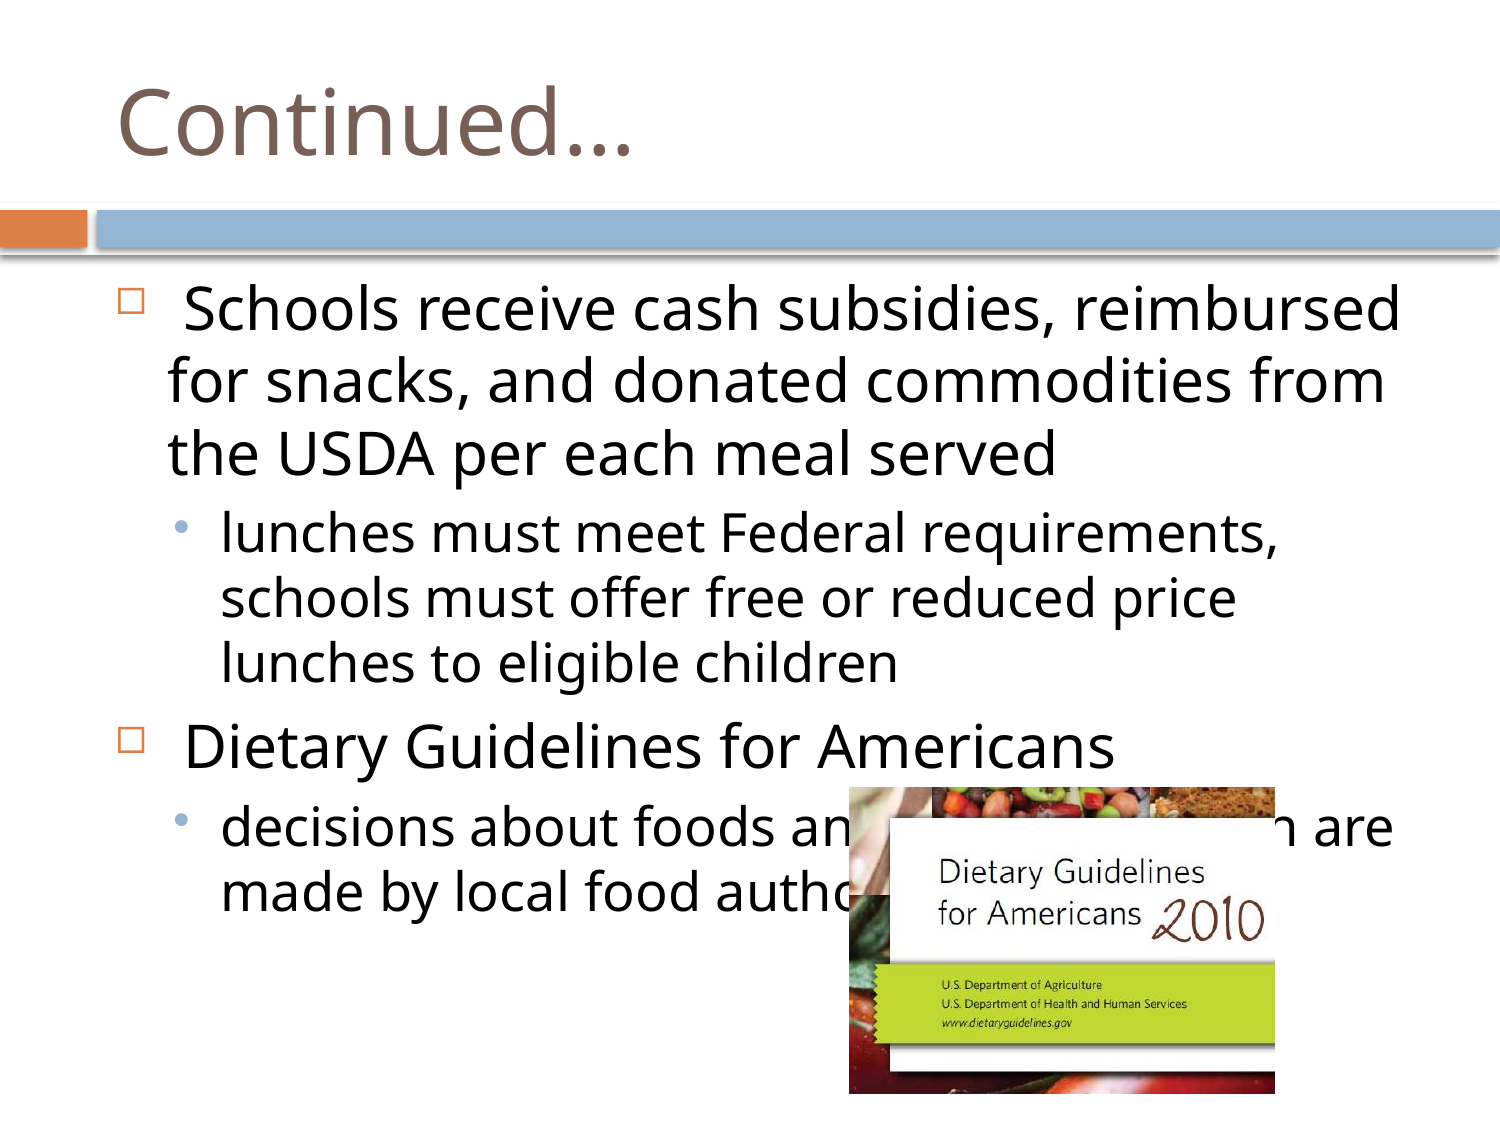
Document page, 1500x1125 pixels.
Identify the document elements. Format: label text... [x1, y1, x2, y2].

list Schools receive cash subsidies, reimbursed for snacks, and donated commodities from the USDA per each meal served lunches must meet Federal requirements, schools must offer free or reduced price lunches to eligible children Dietary Guidelines for Americans decisions about foods and the preparation are made by local food authorities [100, 262, 1438, 1000]
picture [849, 787, 1276, 1094]
title Continued… [100, 37, 1438, 200]
